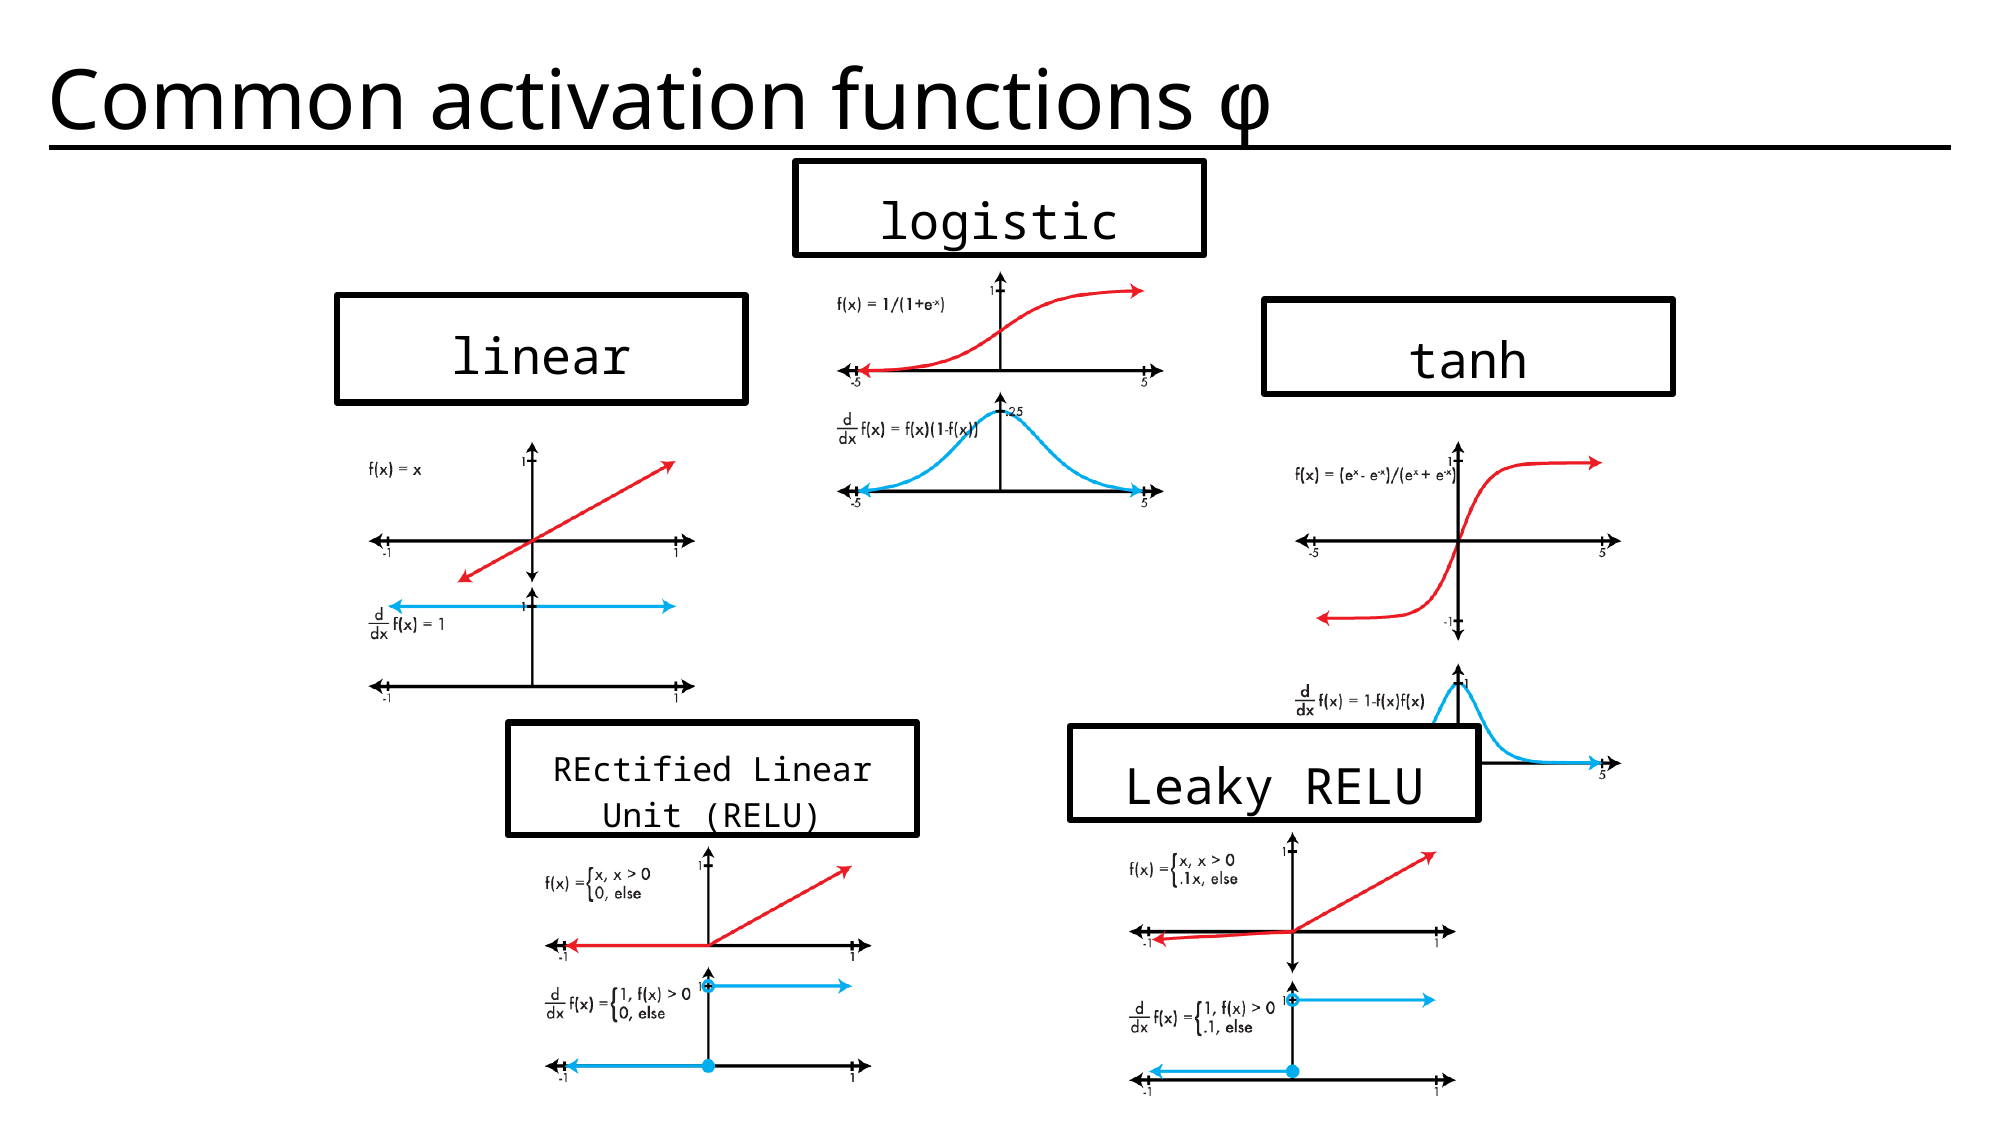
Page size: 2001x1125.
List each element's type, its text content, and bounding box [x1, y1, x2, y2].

text_box logistic [795, 160, 1205, 217]
picture [217, 217, 1783, 1099]
title Common activation functions φ [27, 42, 1972, 168]
